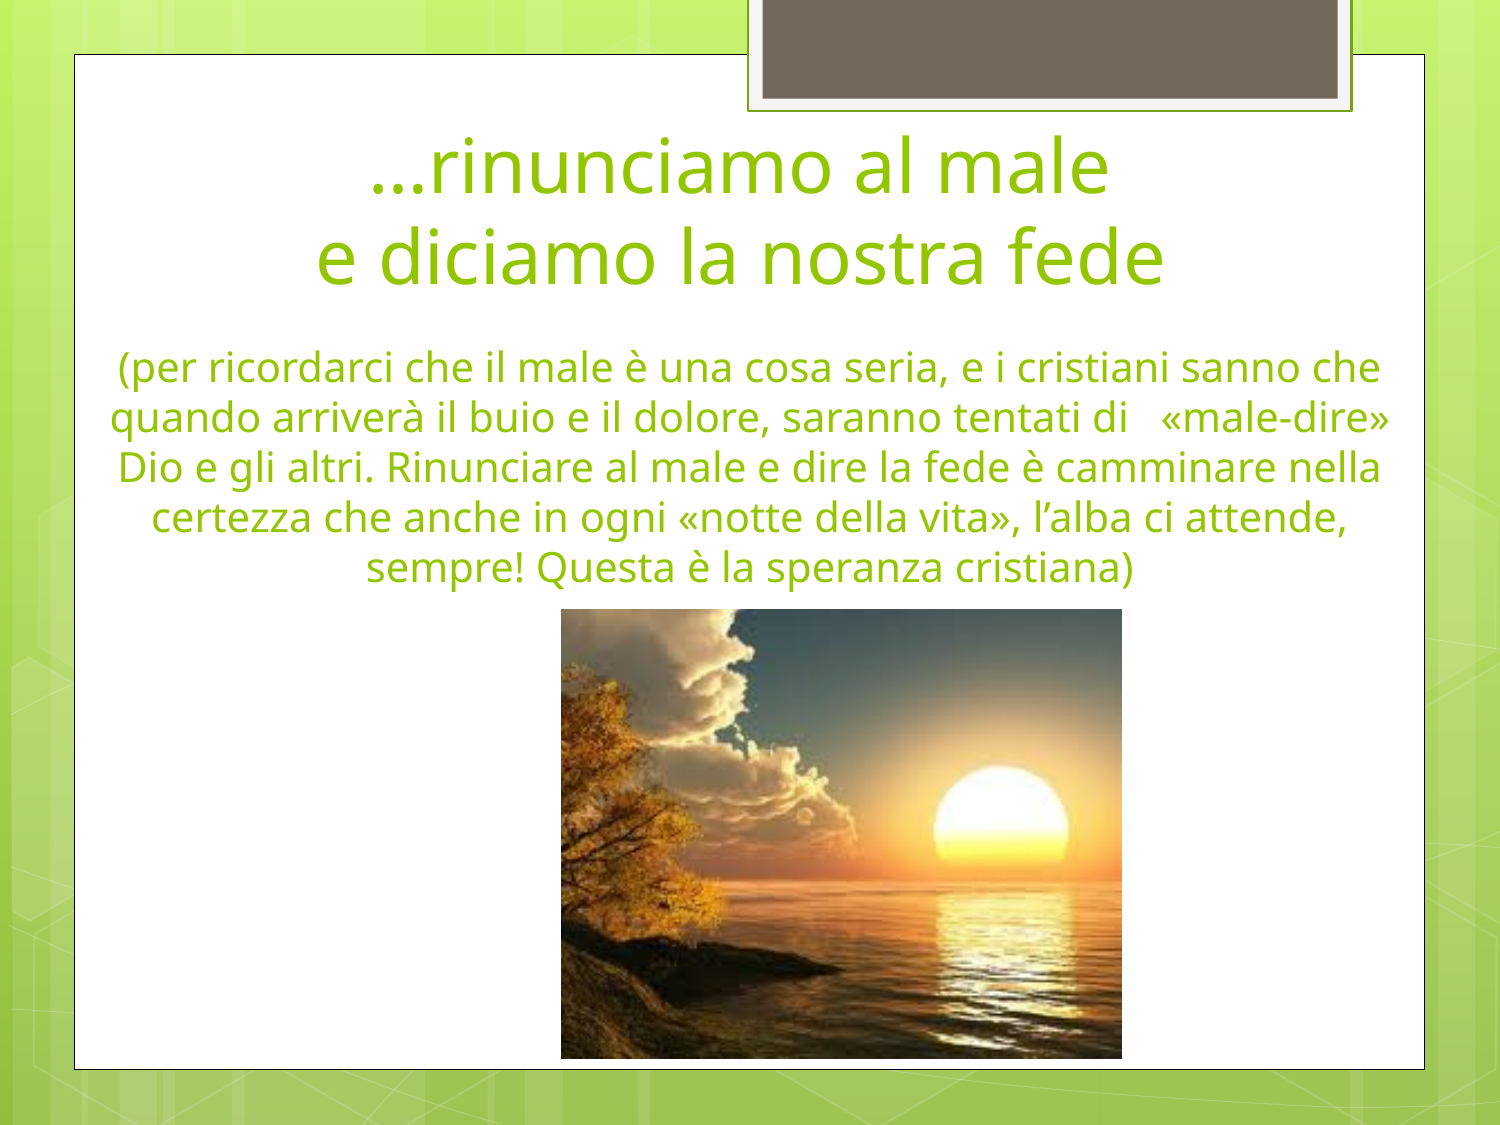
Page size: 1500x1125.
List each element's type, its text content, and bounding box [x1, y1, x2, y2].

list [560, 609, 1122, 1059]
title …rinunciamo al male e diciamo la nostra fede (per ricordarci che il male è una cosa seria, e i cristiani sanno che quando arriverà il buio e il dolore, saranno tentati di «male-dire» Dio e gli altri. Rinunciare al male e dire la fede è camminare nella certezza che anche in ogni «notte della vita», l’alba ci attende, sempre! Questa è la speranza cristiana) [88, 101, 1412, 598]
